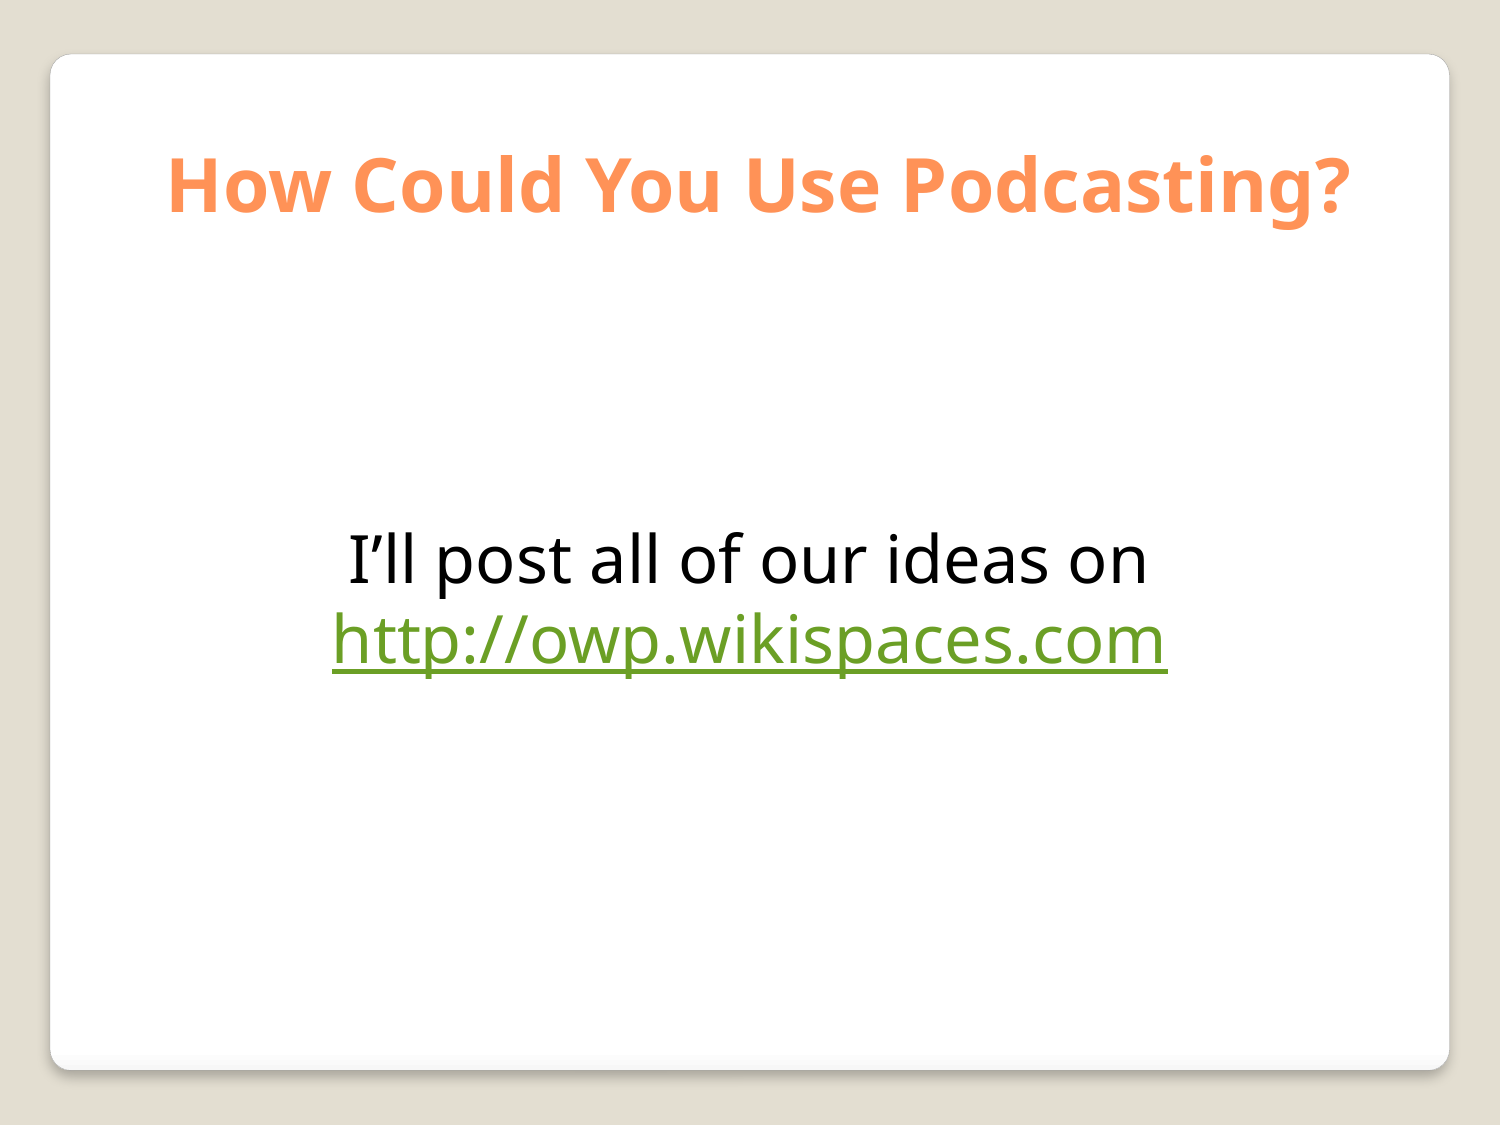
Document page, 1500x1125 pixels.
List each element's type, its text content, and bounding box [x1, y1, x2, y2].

text_box How Could You Use Podcasting? [87, 62, 1430, 236]
text_box I’ll post all of our ideas on http://owp.wikispaces.com [62, 350, 1438, 936]
